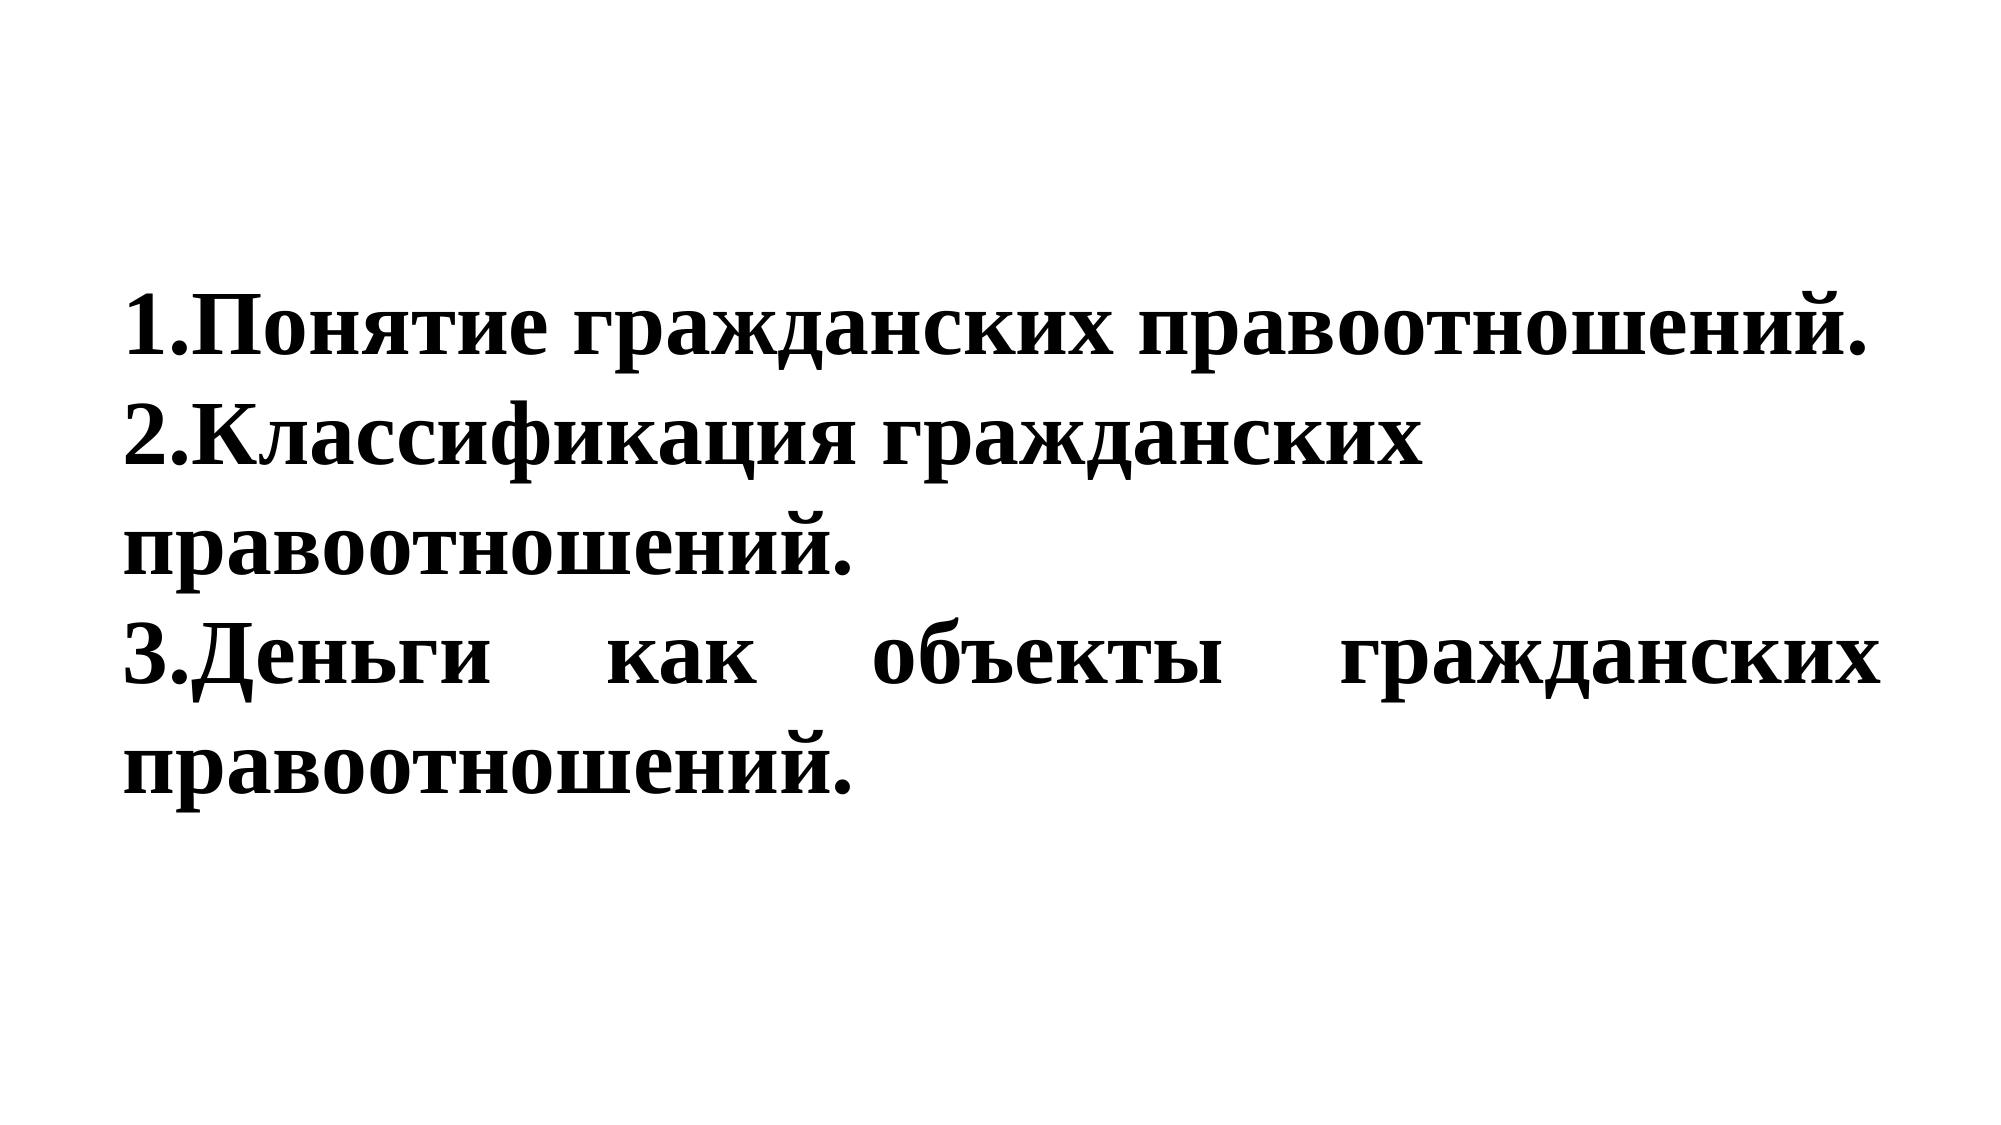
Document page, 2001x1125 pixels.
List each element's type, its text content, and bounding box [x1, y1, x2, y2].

text_box 1.Понятие гражданских правоотношений. 2.Классификация гражданских правоотношений. 3.Деньги как объекты гражданских правоотношений. [108, 255, 1899, 820]
